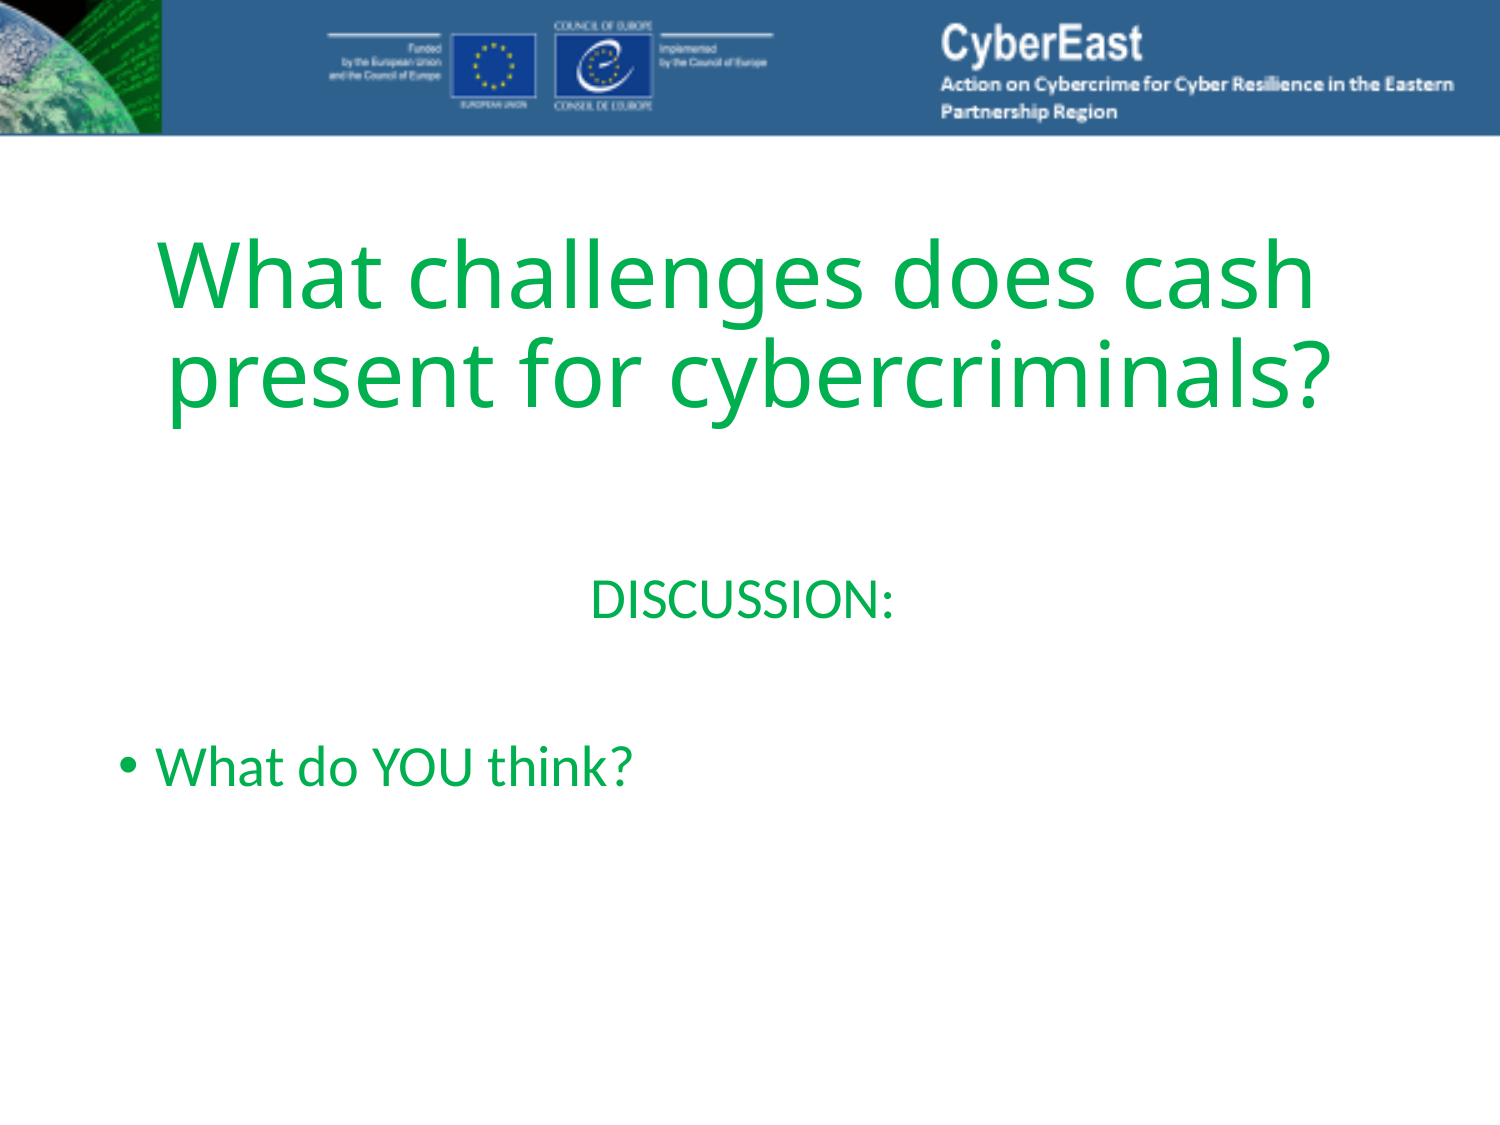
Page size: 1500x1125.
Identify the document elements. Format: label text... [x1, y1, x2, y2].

picture [0, 0, 1500, 1125]
title What challenges does cash present for cybercriminals? [75, 186, 1425, 471]
list DISCUSSION: What do YOU think? [103, 470, 1397, 1014]
